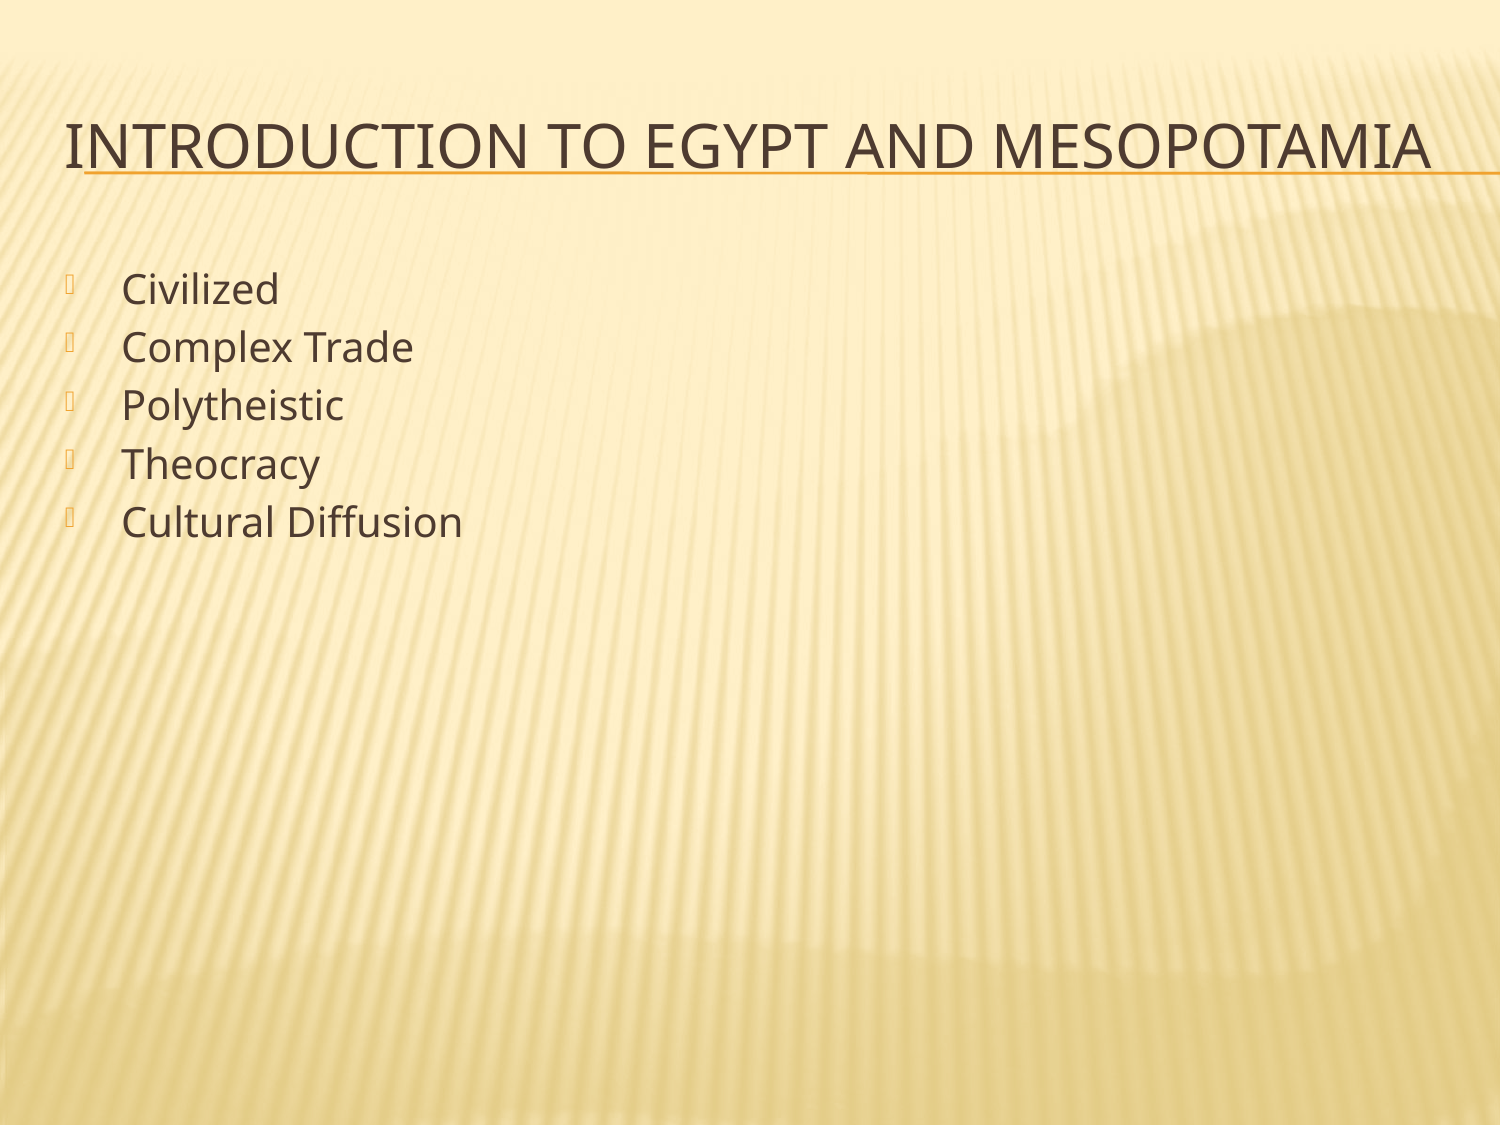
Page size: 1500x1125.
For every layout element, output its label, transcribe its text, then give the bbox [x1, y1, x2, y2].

list Civilized Complex Trade Polytheistic Theocracy Cultural Diffusion [50, 254, 1475, 998]
title Introduction to Egypt and Mesopotamia [50, 75, 1475, 213]
